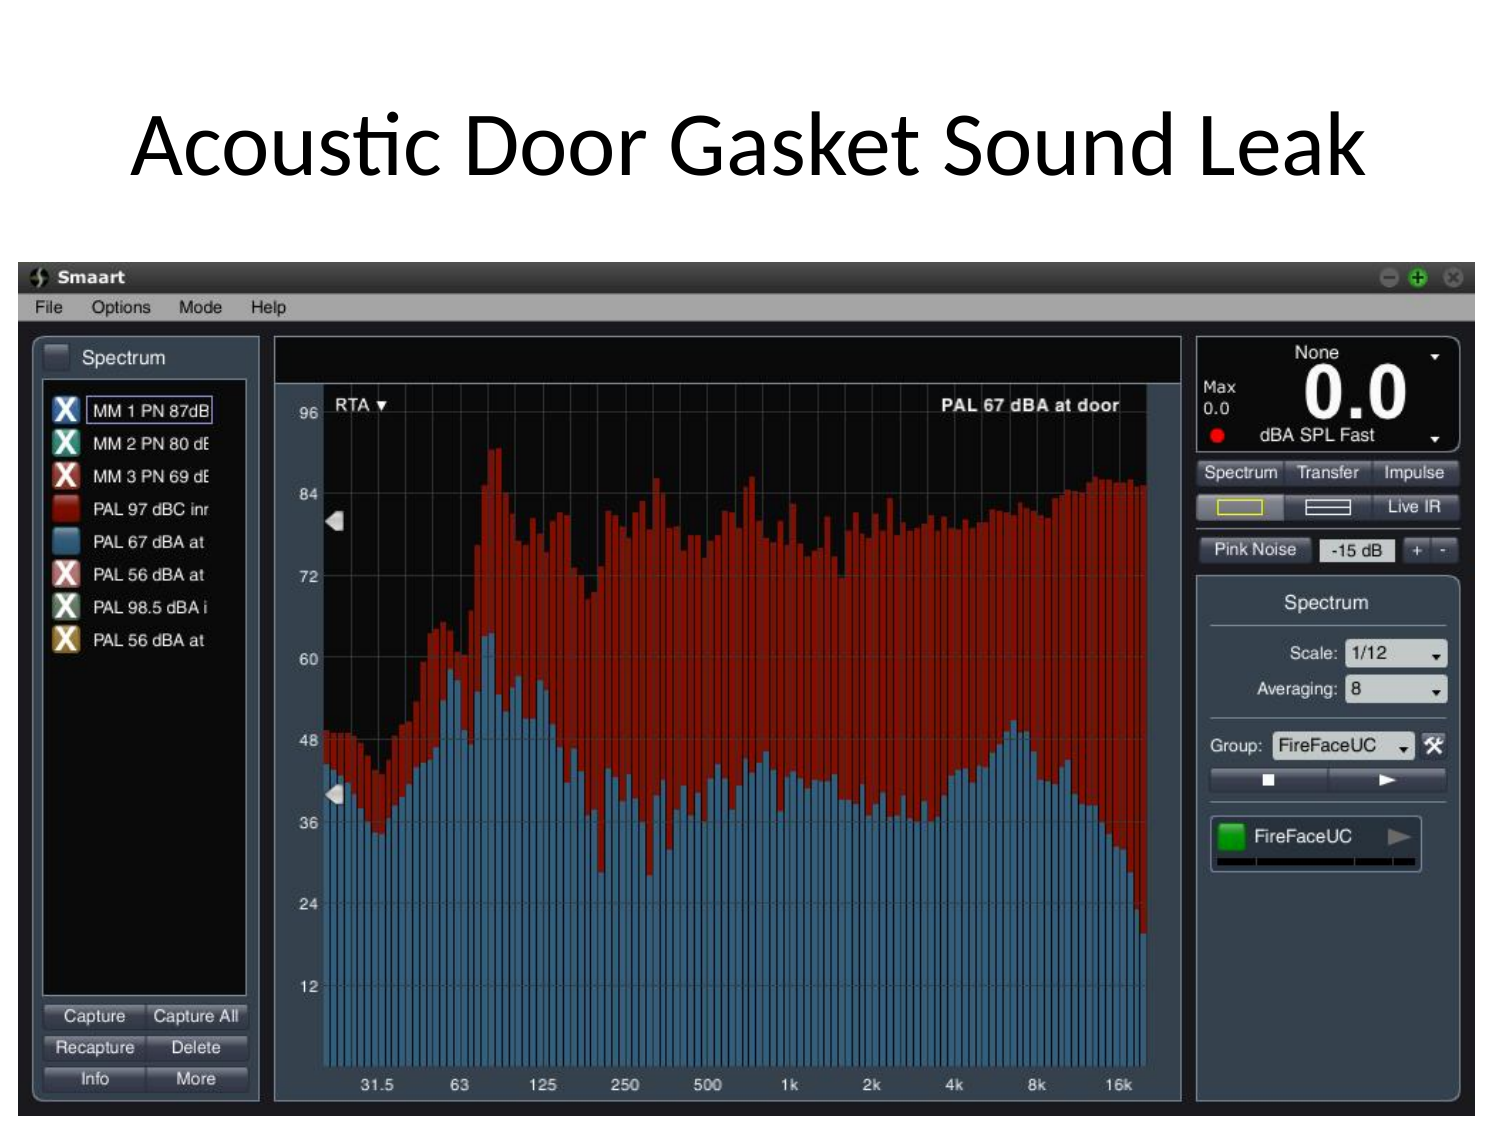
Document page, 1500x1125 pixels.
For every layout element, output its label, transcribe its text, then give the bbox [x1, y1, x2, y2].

title Acoustic Door Gasket Sound Leak [75, 45, 1425, 233]
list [17, 262, 1476, 1117]
